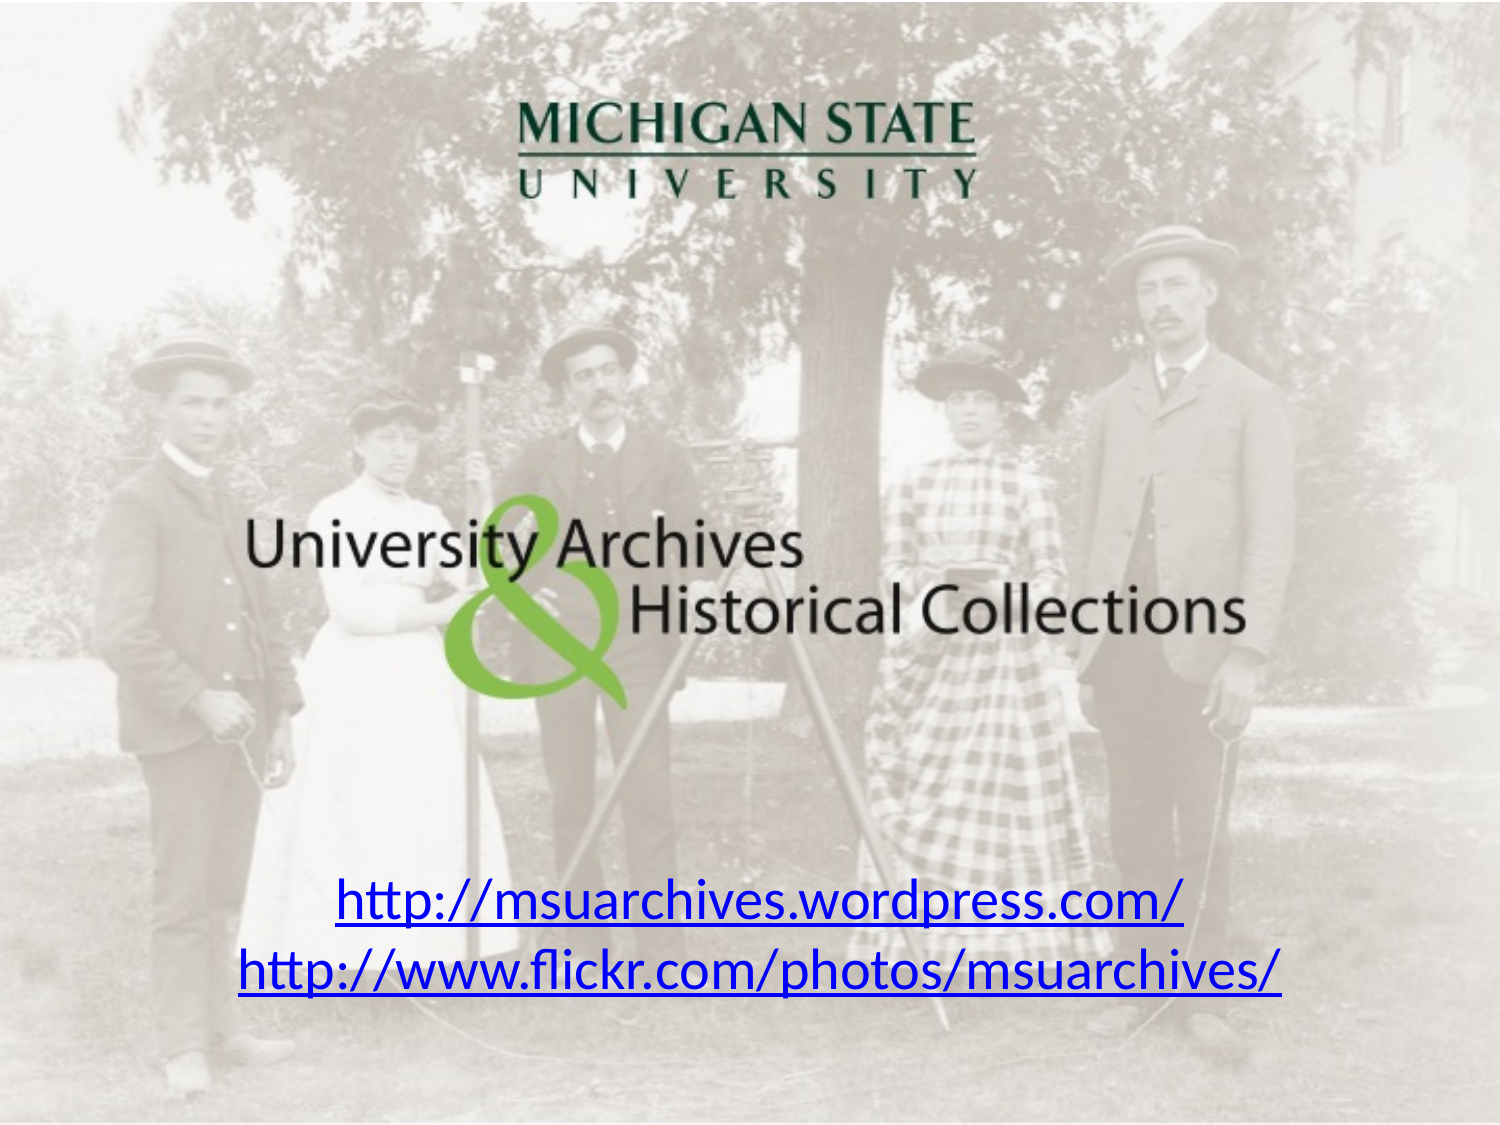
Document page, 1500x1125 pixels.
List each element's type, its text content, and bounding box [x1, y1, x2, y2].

text_box http://msuarchives.wordpress.com/ http://www.flickr.com/photos/msuarchives/ [161, 853, 1358, 1079]
picture [0, 2, 1500, 1125]
